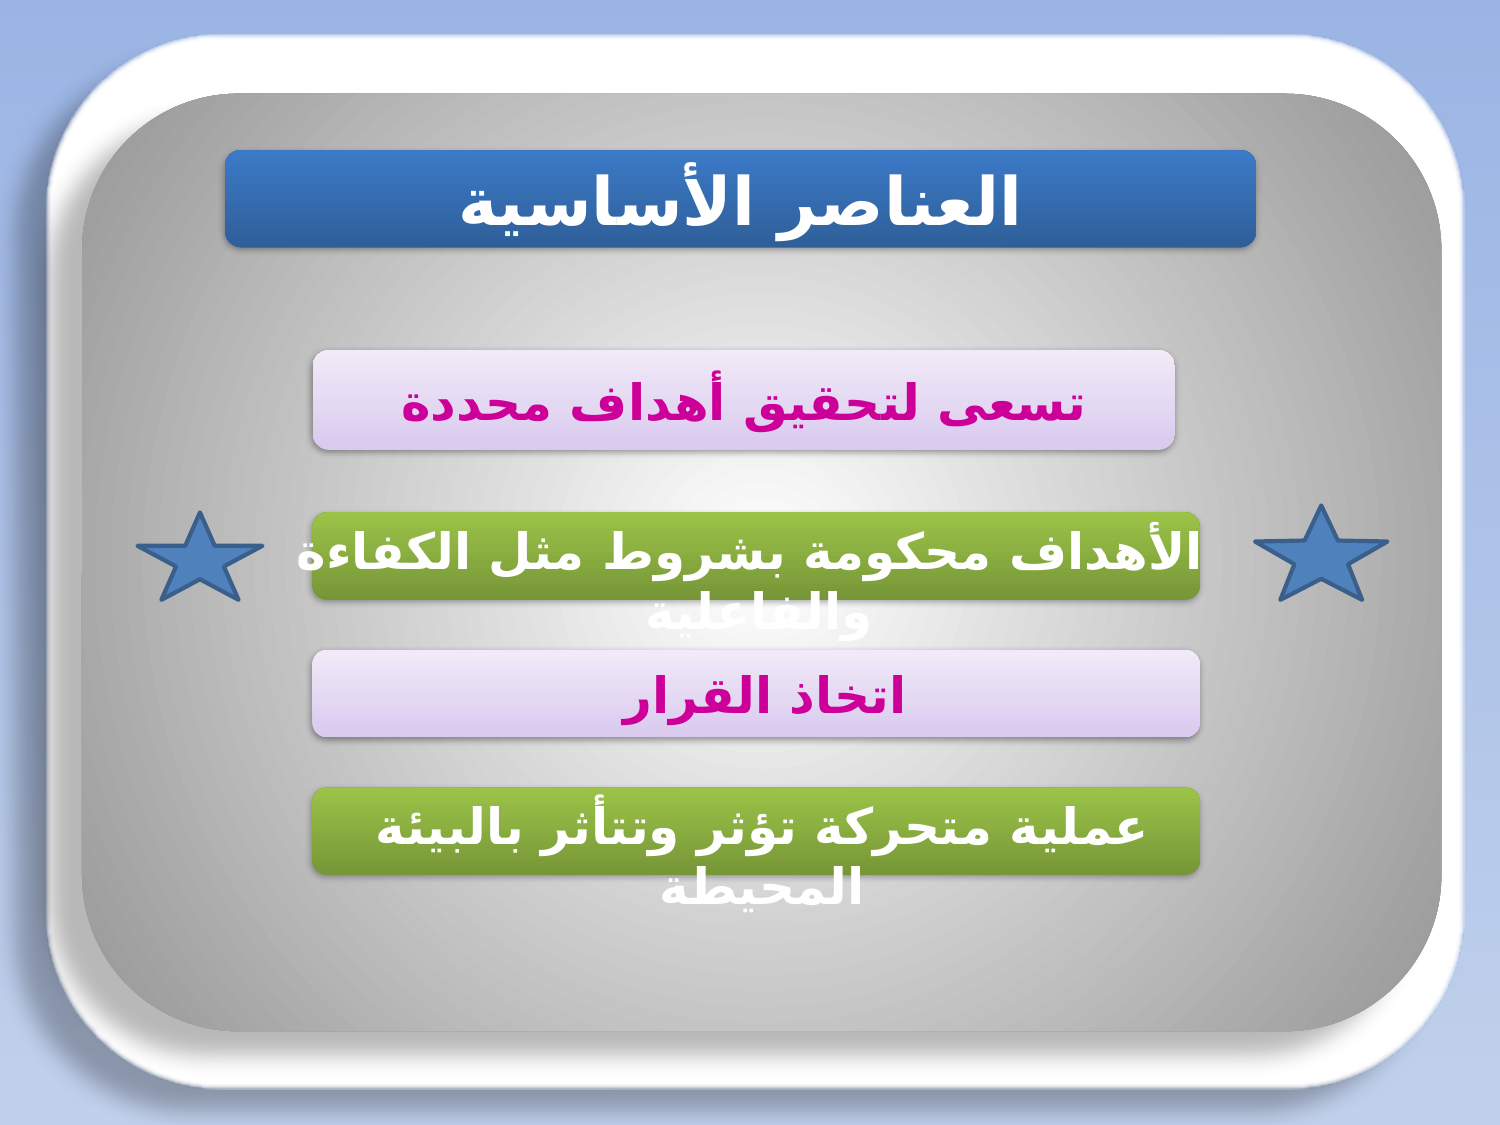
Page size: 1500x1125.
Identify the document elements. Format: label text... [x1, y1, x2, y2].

text_box [0, 0, 1500, 1125]
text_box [312, 787, 1201, 876]
text_box [79, 91, 1444, 1034]
text_box [49, 34, 1468, 1089]
text_box تسعى لتحقيق أهداف محددة [311, 349, 1176, 451]
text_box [237, 512, 1263, 601]
text_box اتخاذ القرار [311, 649, 1201, 739]
footer اعداد / أ. غادة الرشيد [512, 1042, 988, 1103]
text_box [1266, 503, 1390, 602]
text_box [135, 510, 232, 602]
text_box العناصر الأساسية [224, 149, 1257, 248]
